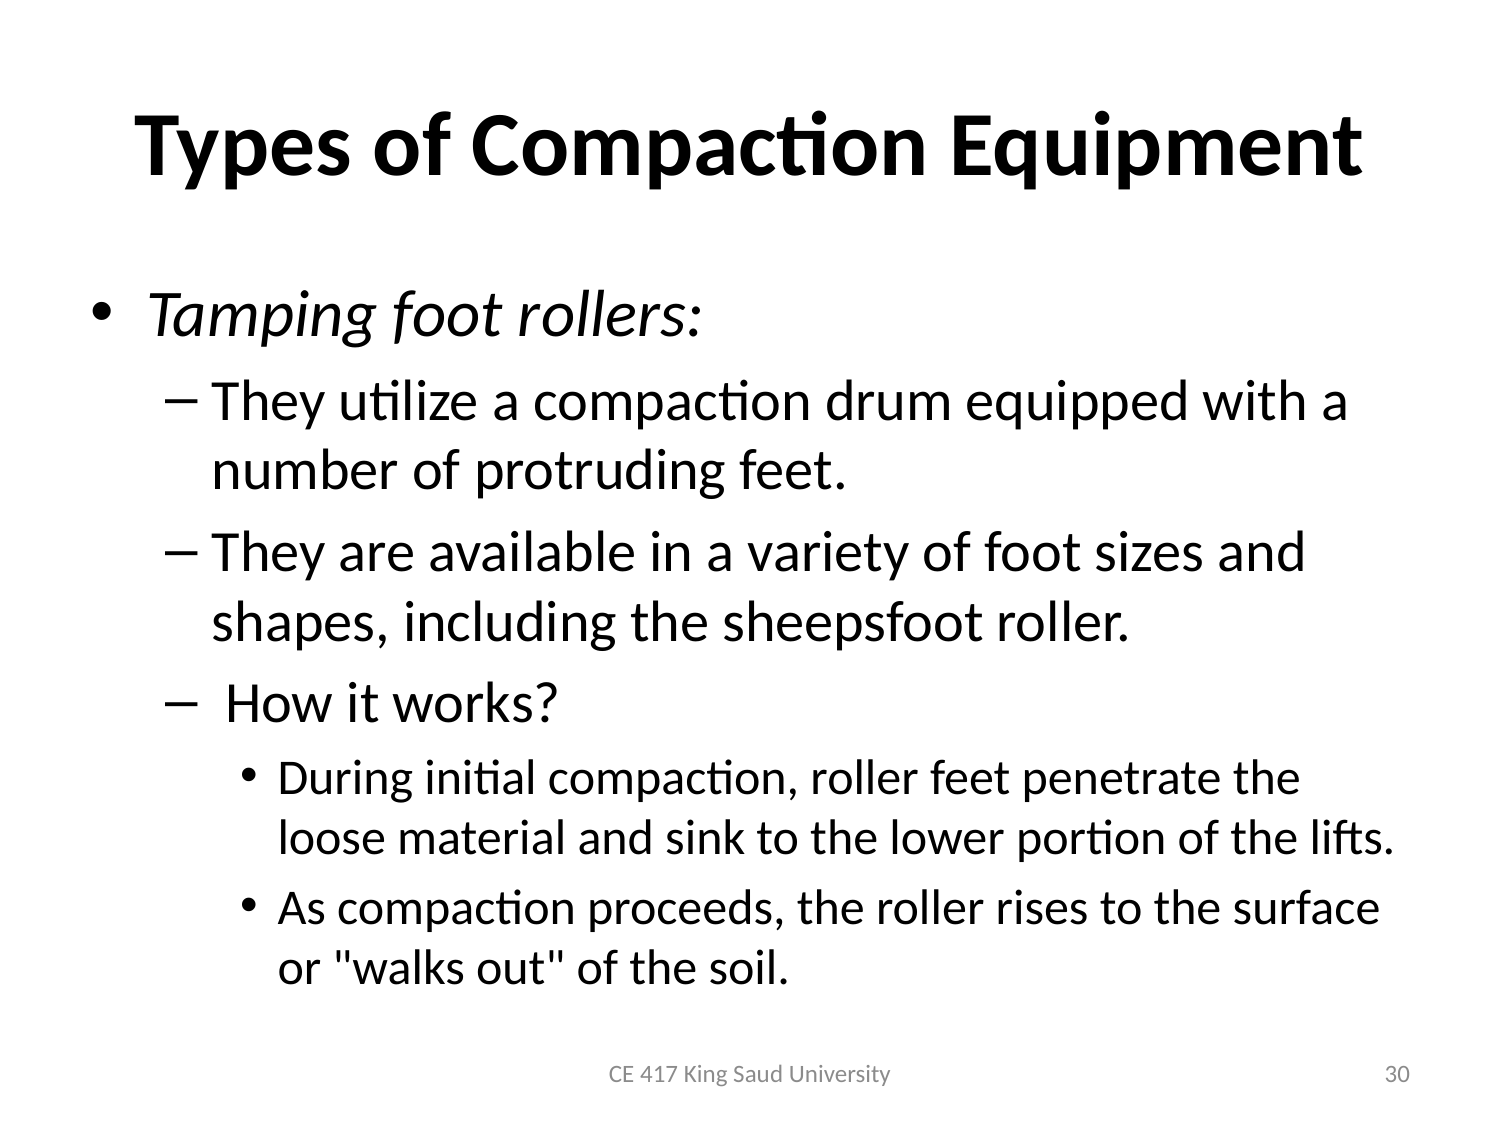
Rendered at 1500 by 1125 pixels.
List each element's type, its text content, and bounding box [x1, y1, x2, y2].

title Types of Compaction Equipment [75, 45, 1425, 233]
footer CE 417 King Saud University [512, 1042, 988, 1103]
slide_number 30 [1074, 1042, 1425, 1103]
list Tamping foot rollers: They utilize a compaction drum equipped with a number of protruding feet. They are available in a variety of foot sizes and shapes, including the sheepsfoot roller. How it works? During initial compaction, roller feet penetrate the loose material and sink to the lower portion of the lifts. As compaction proceeds, the roller rises to the surface or "walks out" of the soil. [75, 262, 1425, 1050]
